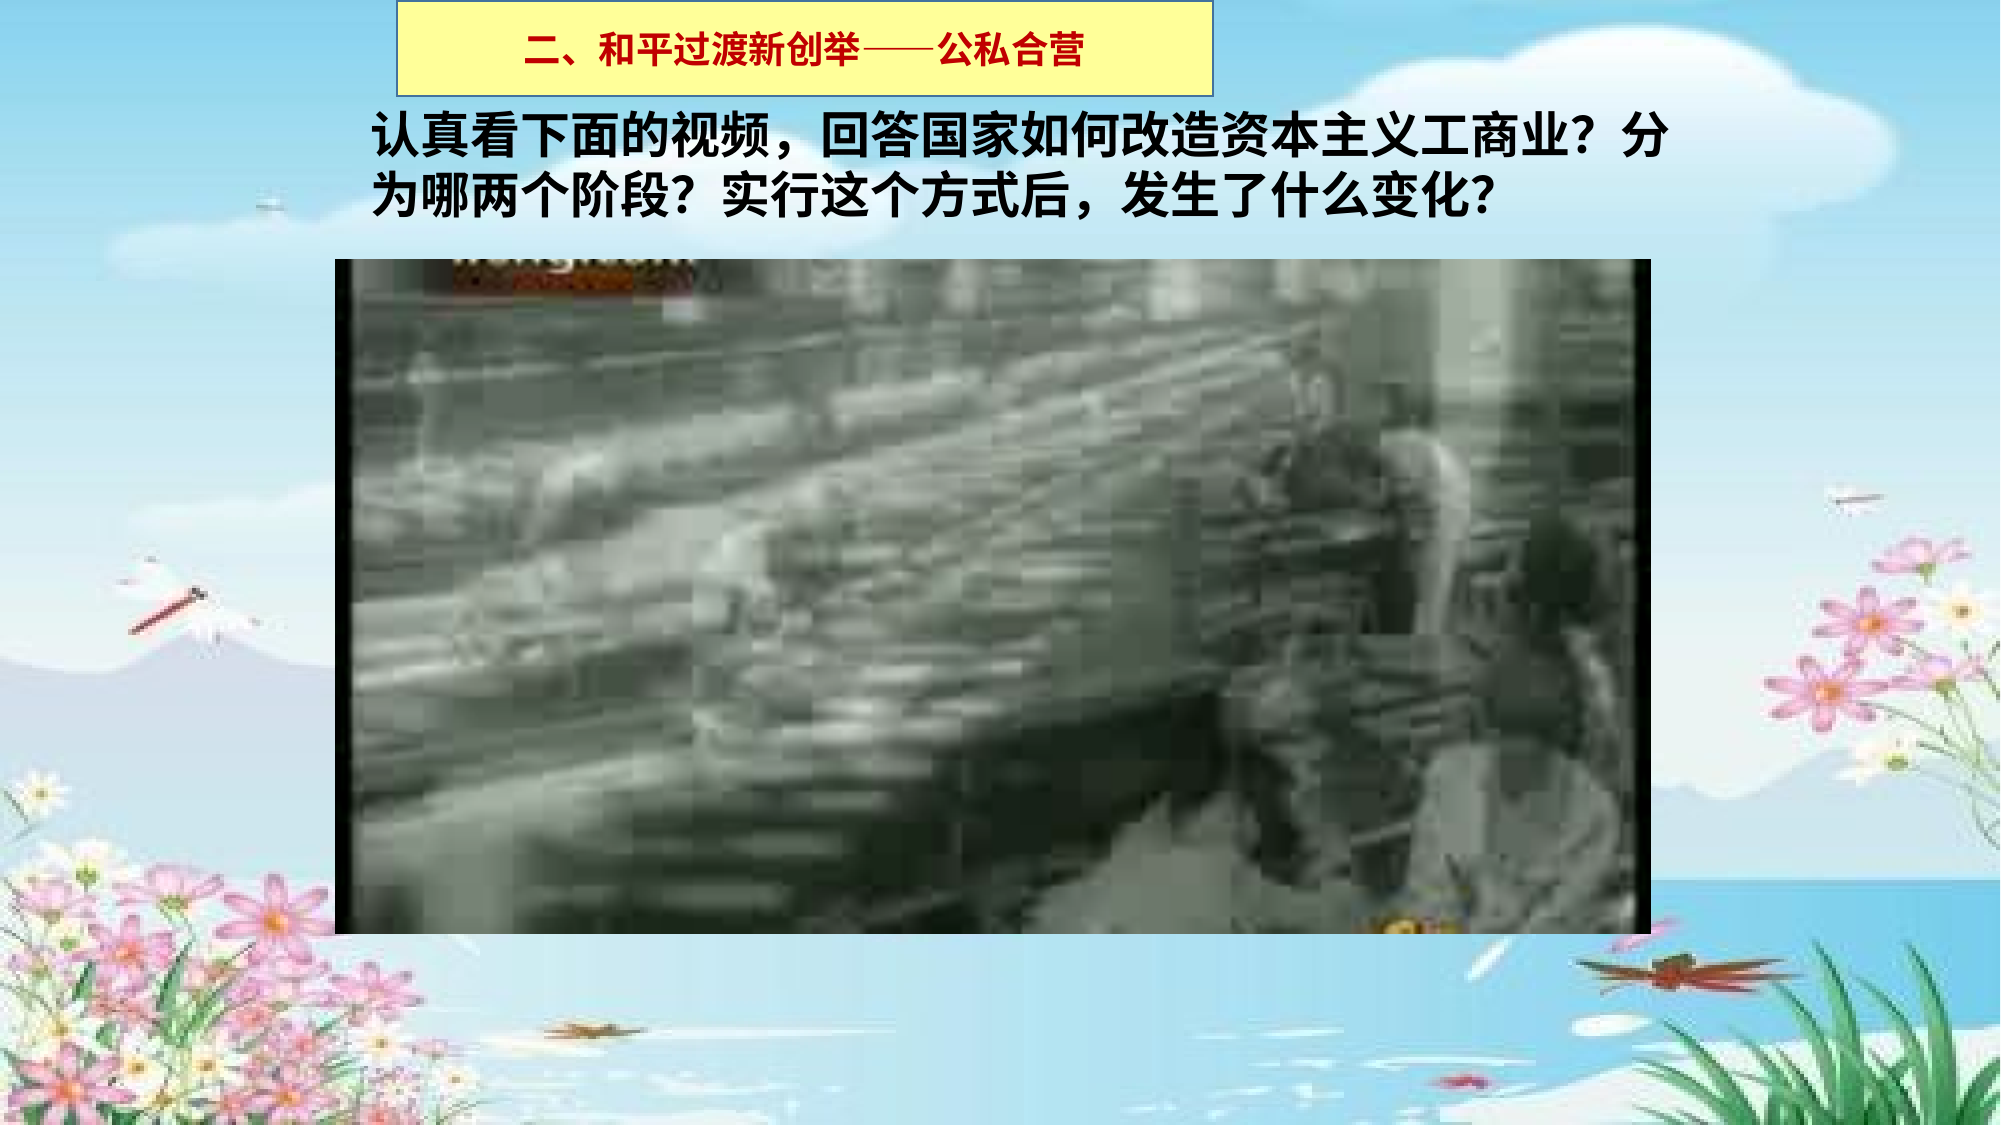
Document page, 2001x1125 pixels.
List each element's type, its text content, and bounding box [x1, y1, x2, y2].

picture [0, 0, 2001, 1125]
text_box 二、和平过渡新创举——公私合营 [396, 0, 1214, 95]
text_box 认真看下面的视频，回答国家如何改造资本主义工商业？分为哪两个阶段？实行这个方式后，发生了什么变化？ [356, 95, 1707, 231]
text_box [334, 258, 1651, 935]
